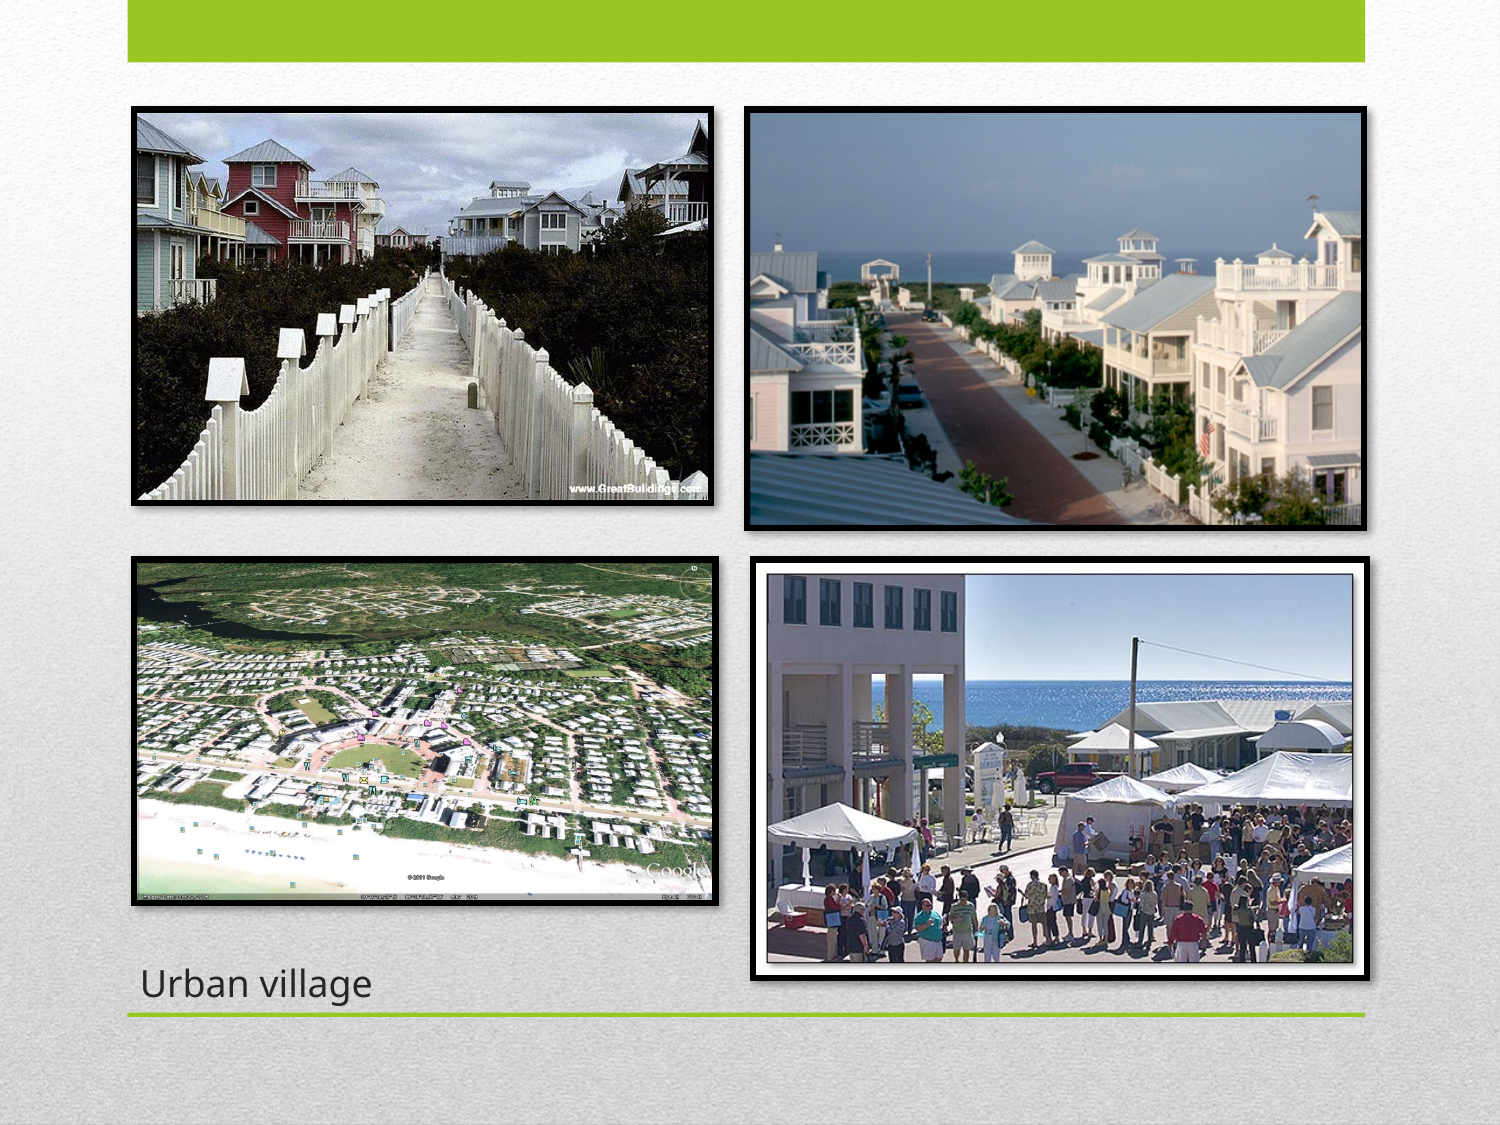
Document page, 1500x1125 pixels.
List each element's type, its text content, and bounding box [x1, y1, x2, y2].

picture [0, 0, 1500, 1125]
text_box Urban village [125, 299, 1288, 1013]
